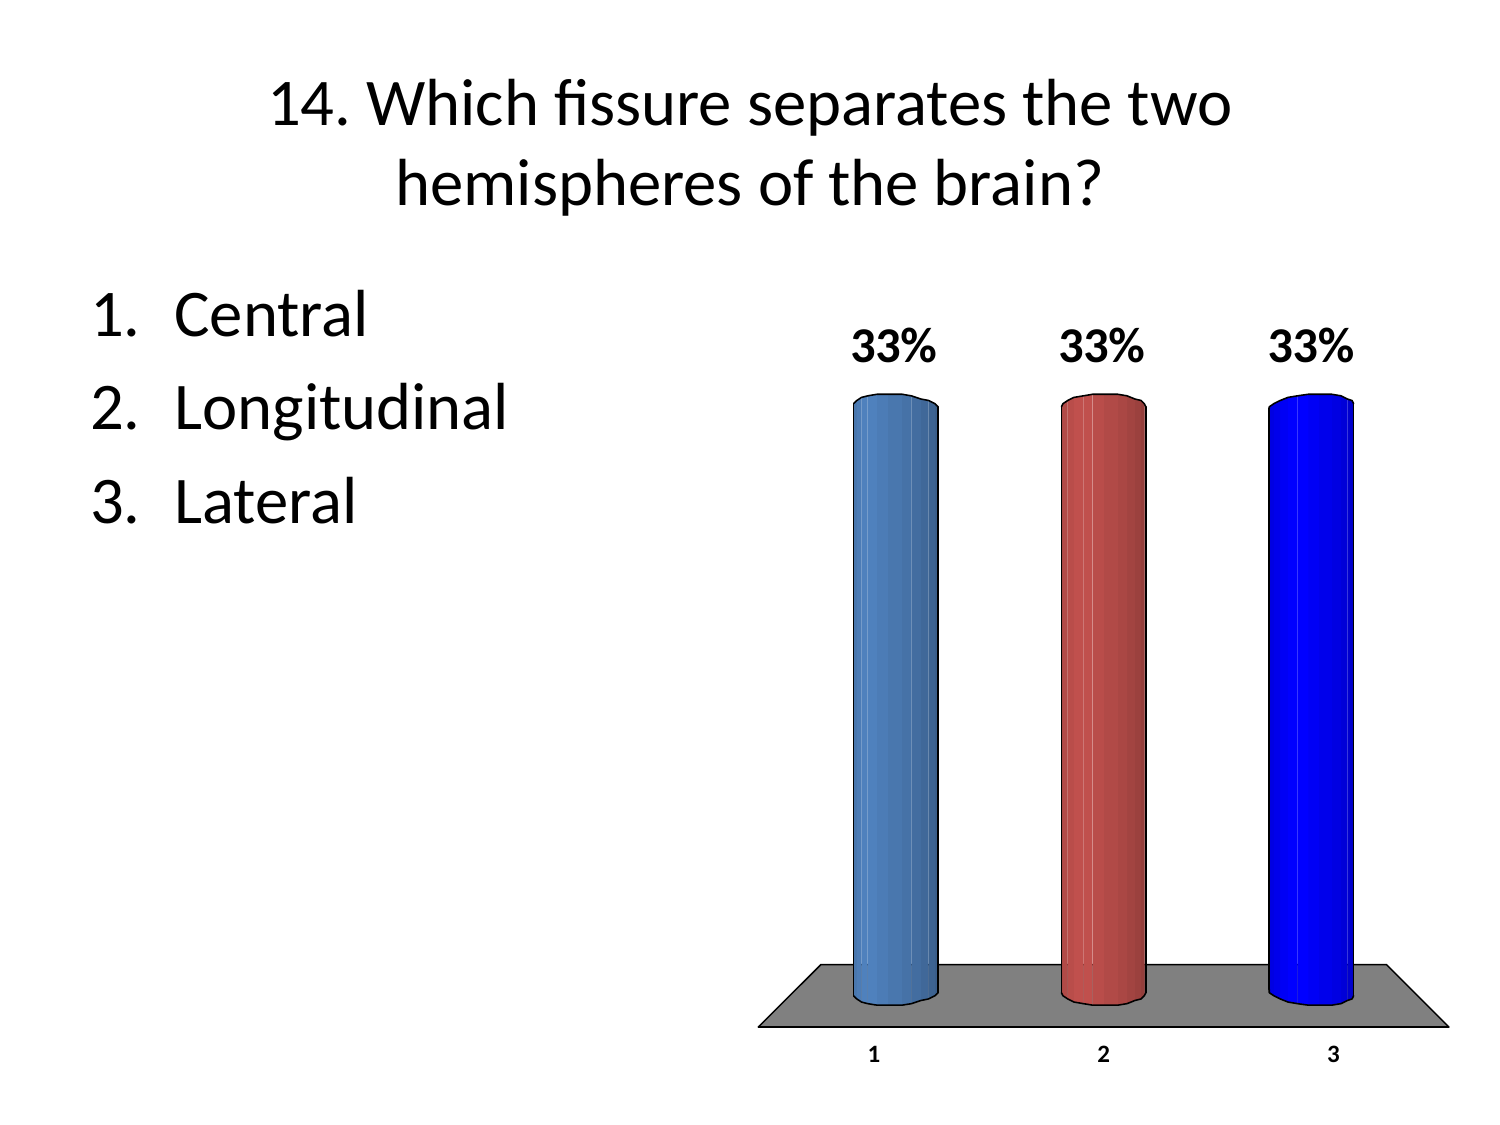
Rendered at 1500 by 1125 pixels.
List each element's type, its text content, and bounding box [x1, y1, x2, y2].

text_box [739, 270, 1490, 1115]
list Central Longitudinal Lateral [75, 262, 750, 1005]
title 14. Which fissure separates the two hemispheres of the brain? [75, 45, 1425, 233]
